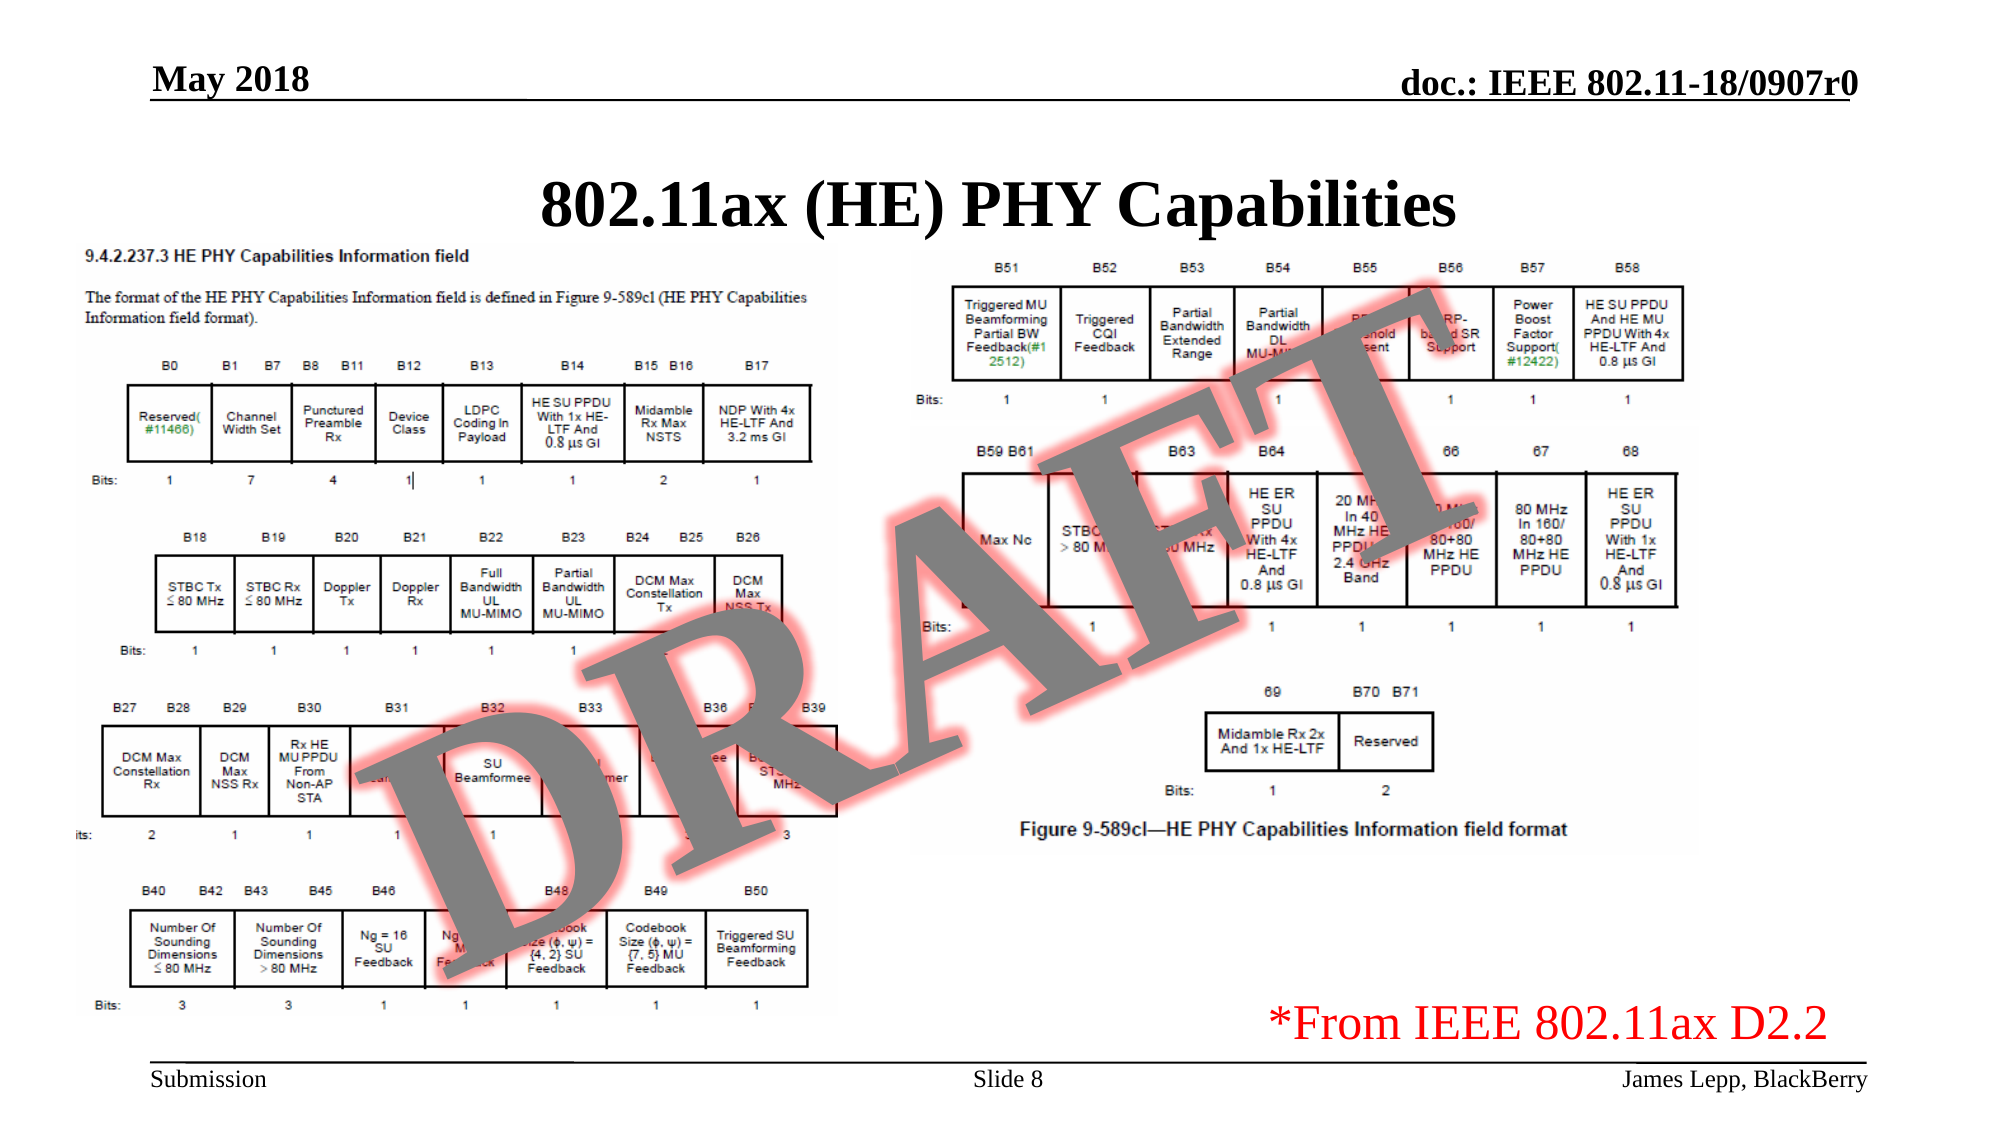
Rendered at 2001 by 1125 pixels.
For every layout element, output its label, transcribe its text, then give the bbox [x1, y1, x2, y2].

picture [911, 250, 1700, 421]
picture [75, 243, 838, 1016]
text_box DRAFT [1209, 148, 1475, 248]
picture [910, 426, 1699, 855]
slide_number Slide 8 [950, 1061, 1067, 1123]
text_box DRAFT [404, 1024, 536, 1074]
text_box DRAFT [842, 385, 908, 886]
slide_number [152, 54, 563, 100]
footer James Lepp, BlackBerry [1171, 1061, 1869, 1093]
text_box *From IEEE 802.11ax D2.2 [1253, 981, 1903, 1057]
title 802.11ax (HE) PHY Capabilities [149, 112, 1850, 288]
